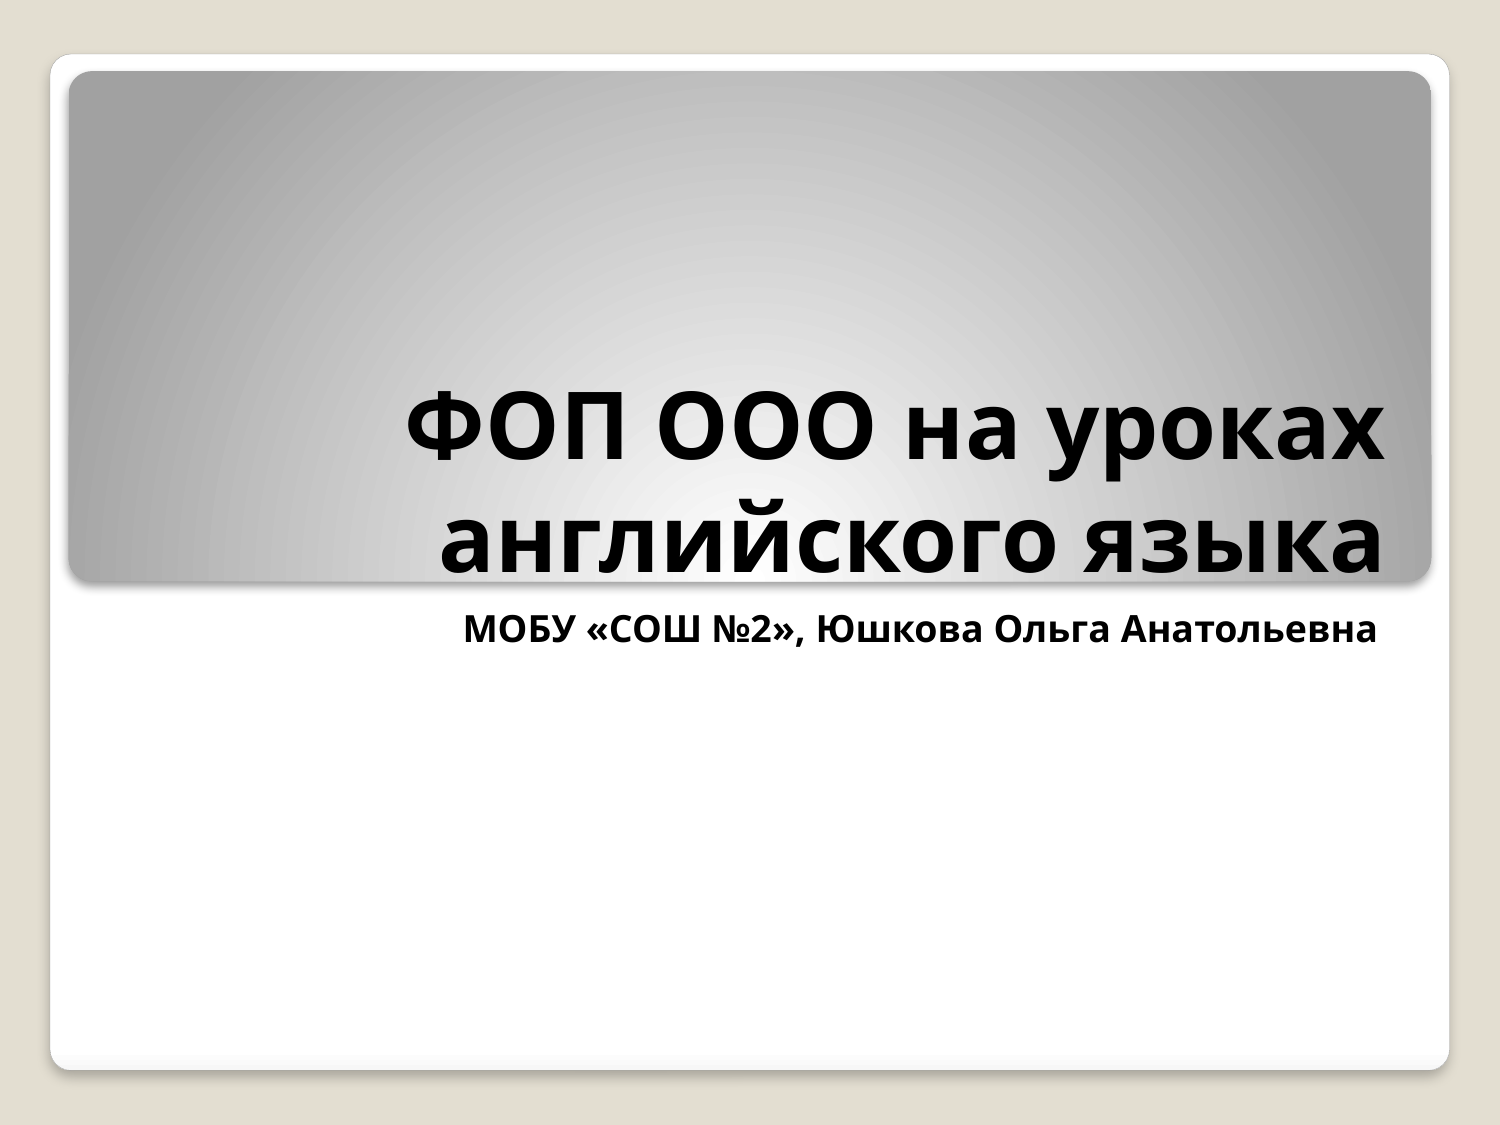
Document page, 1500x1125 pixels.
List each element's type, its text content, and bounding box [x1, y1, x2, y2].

title ФОП ООО на уроках английского языка [118, 298, 1394, 599]
subtitle МОБУ «СОШ №2», Юшкова Ольга Анатольевна [118, 604, 1394, 755]
